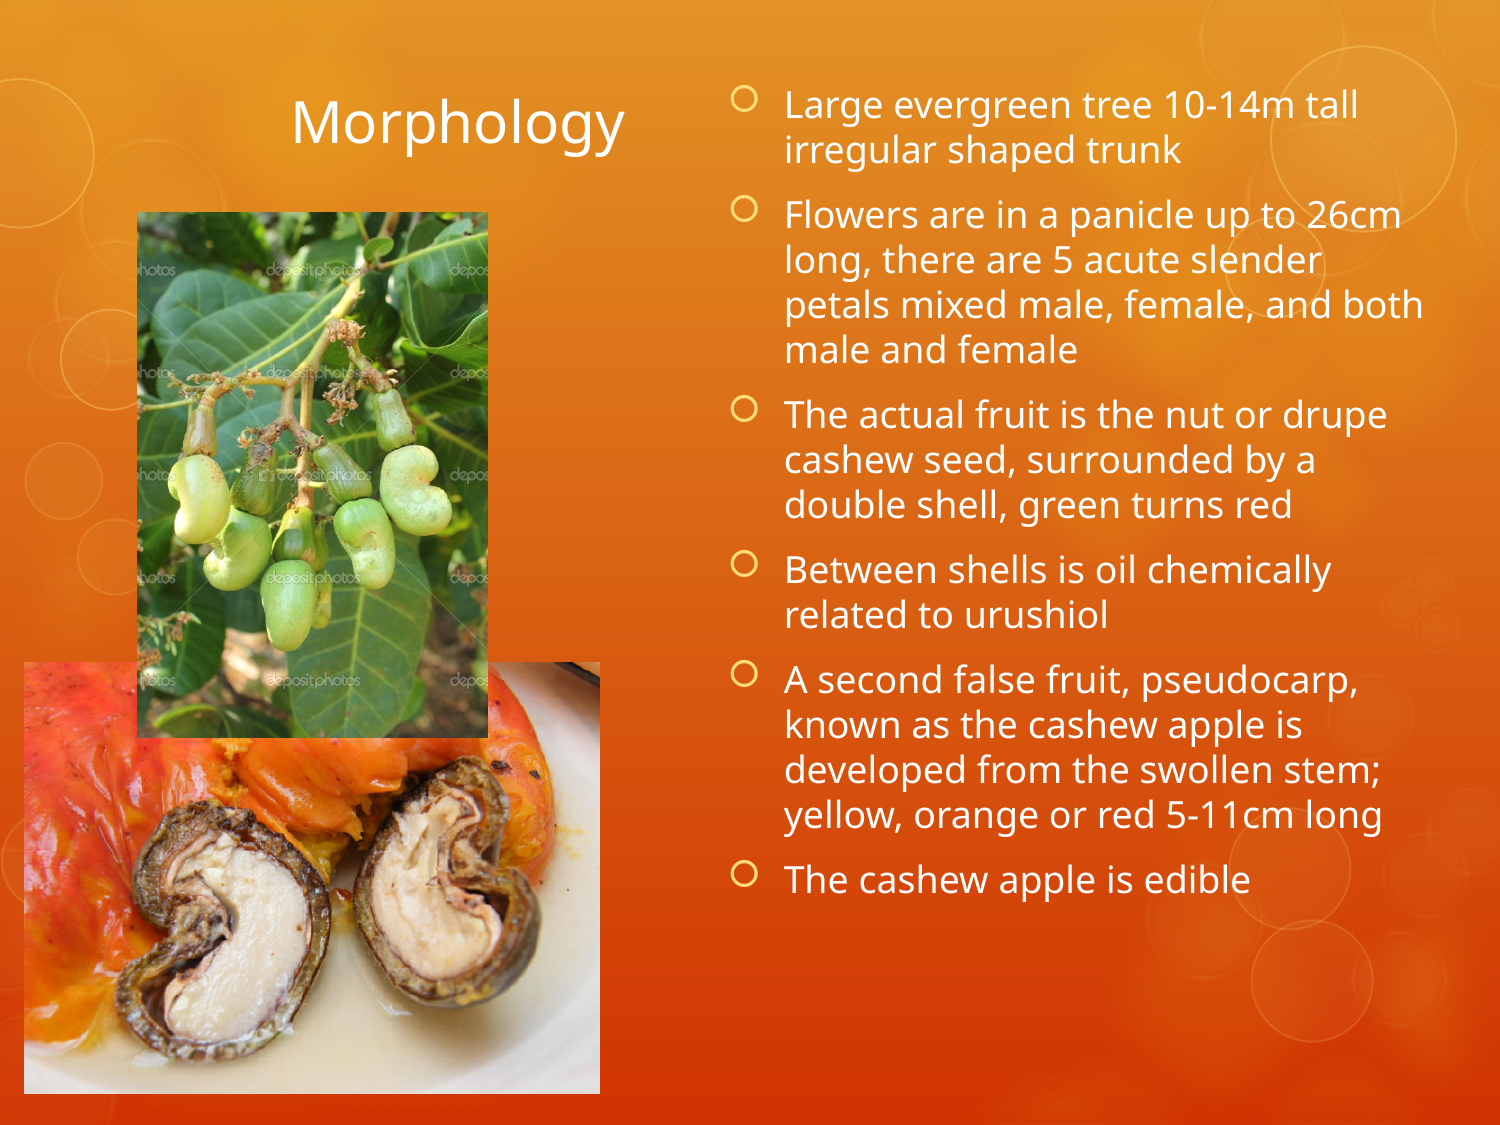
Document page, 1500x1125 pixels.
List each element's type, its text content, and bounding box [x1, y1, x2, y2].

title Morphology [275, 37, 688, 163]
picture [24, 211, 601, 1095]
list Large evergreen tree 10-14m tall irregular shaped trunk Flowers are in a panicle up to 26cm long, there are 5 acute slender petals mixed male, female, and both male and female The actual fruit is the nut or drupe cashew seed, surrounded by a double shell, green turns red Between shells is oil chemically related to urushiol A second false fruit, pseudocarp, known as the cashew apple is developed from the swollen stem; yellow, orange or red 5-11cm long The cashew apple is edible [712, 73, 1450, 962]
